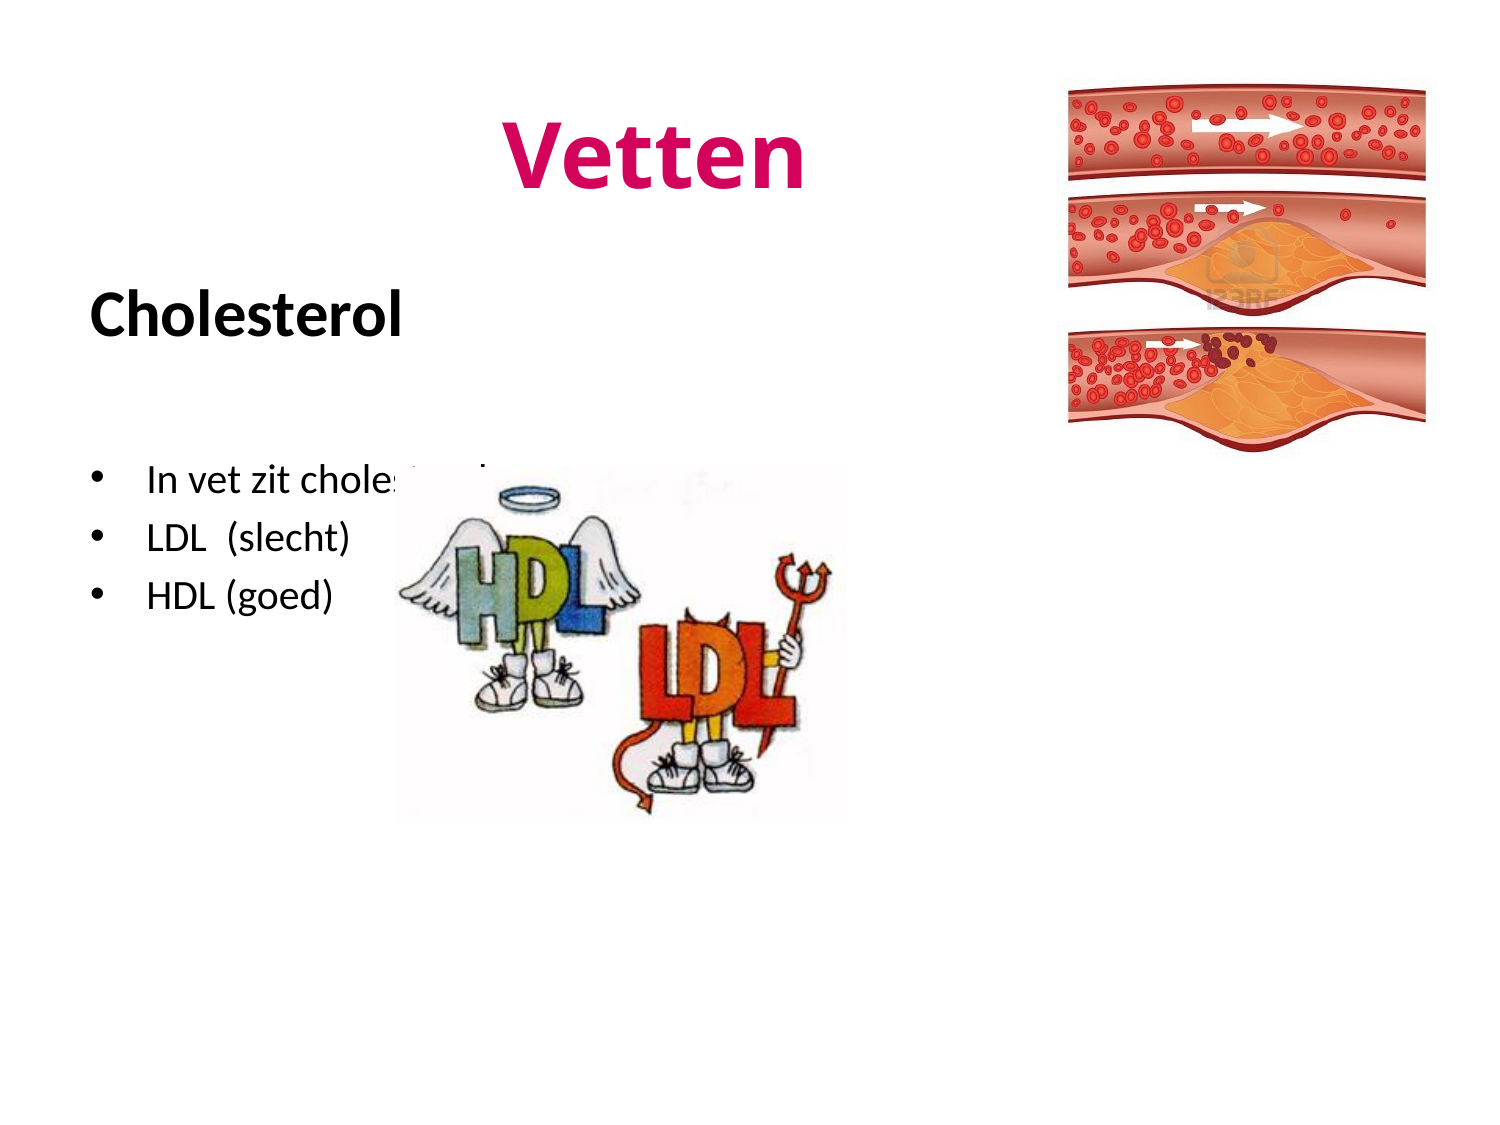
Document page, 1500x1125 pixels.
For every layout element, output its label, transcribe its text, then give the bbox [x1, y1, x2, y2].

list Cholesterol In vet zit cholesterol LDL (slecht) HDL (goed) [75, 262, 1425, 1005]
picture [395, 467, 846, 825]
picture [1056, 77, 1436, 457]
text_box Vetten [112, 89, 1051, 215]
